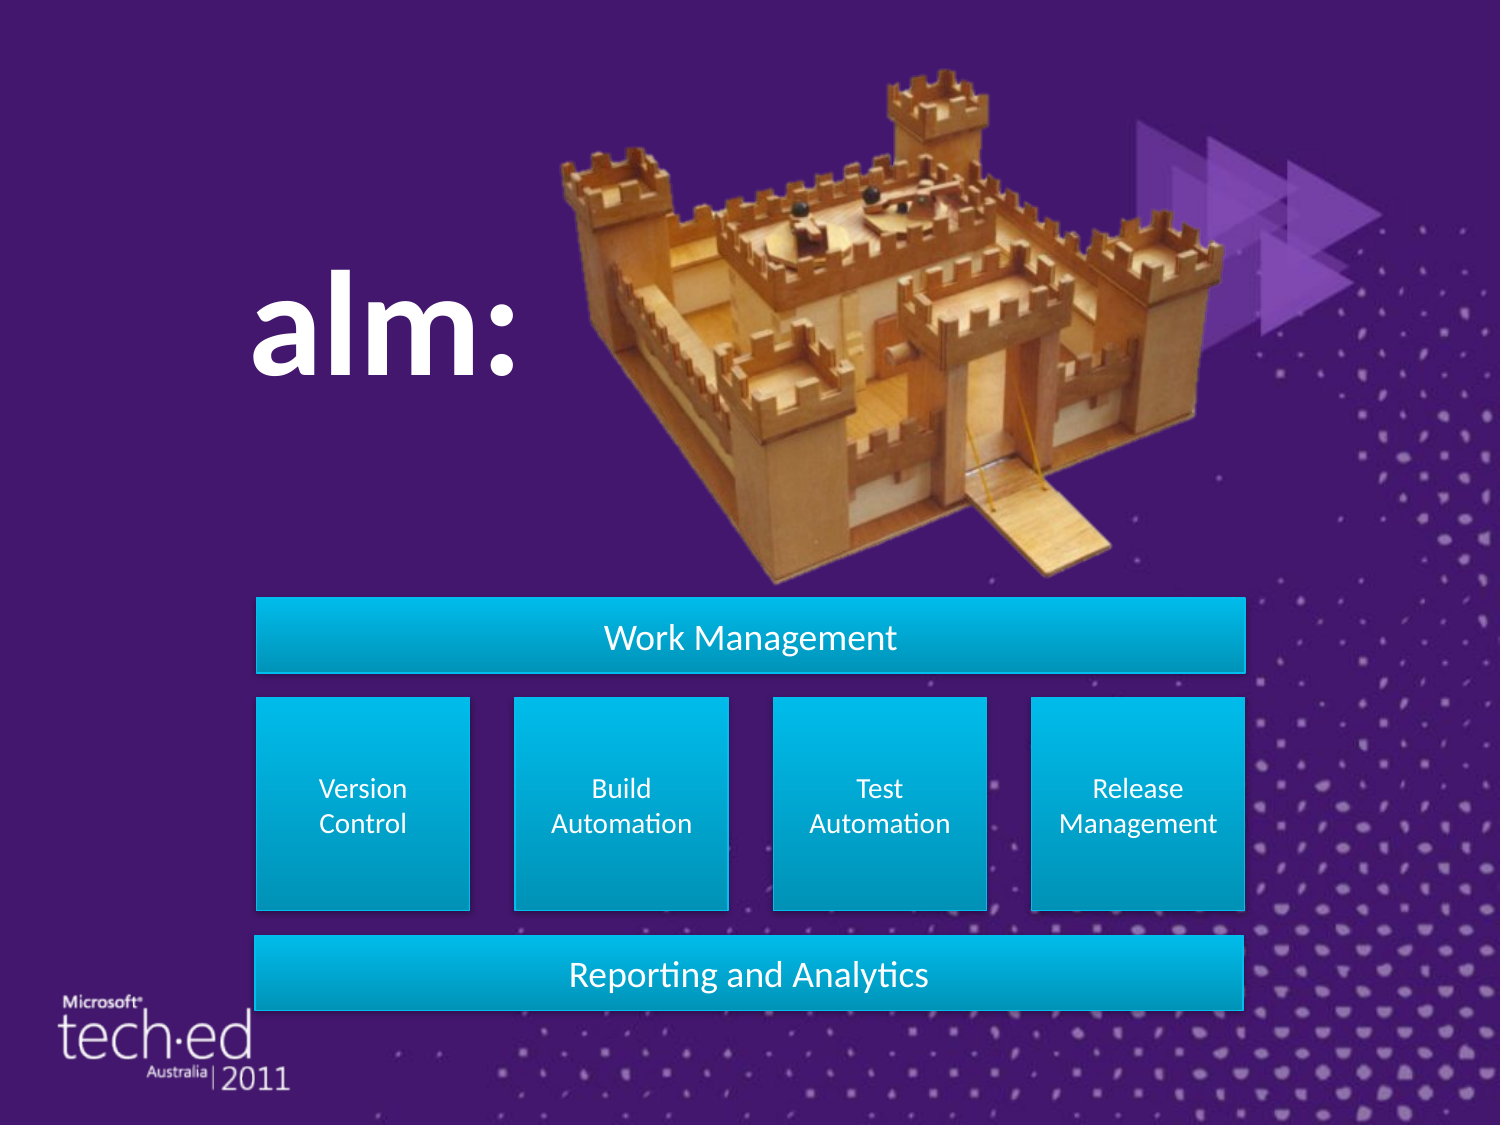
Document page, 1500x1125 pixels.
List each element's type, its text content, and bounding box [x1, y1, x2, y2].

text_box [233, 40, 1267, 593]
text_box Build Automation [514, 697, 729, 911]
text_box Test Automation [773, 697, 987, 911]
text_box Work Management [256, 601, 1246, 674]
text_box Version Control [256, 697, 470, 911]
picture [0, 0, 1500, 1125]
text_box Reporting and Analytics [254, 935, 1244, 1011]
text_box Release Management [1031, 697, 1245, 911]
